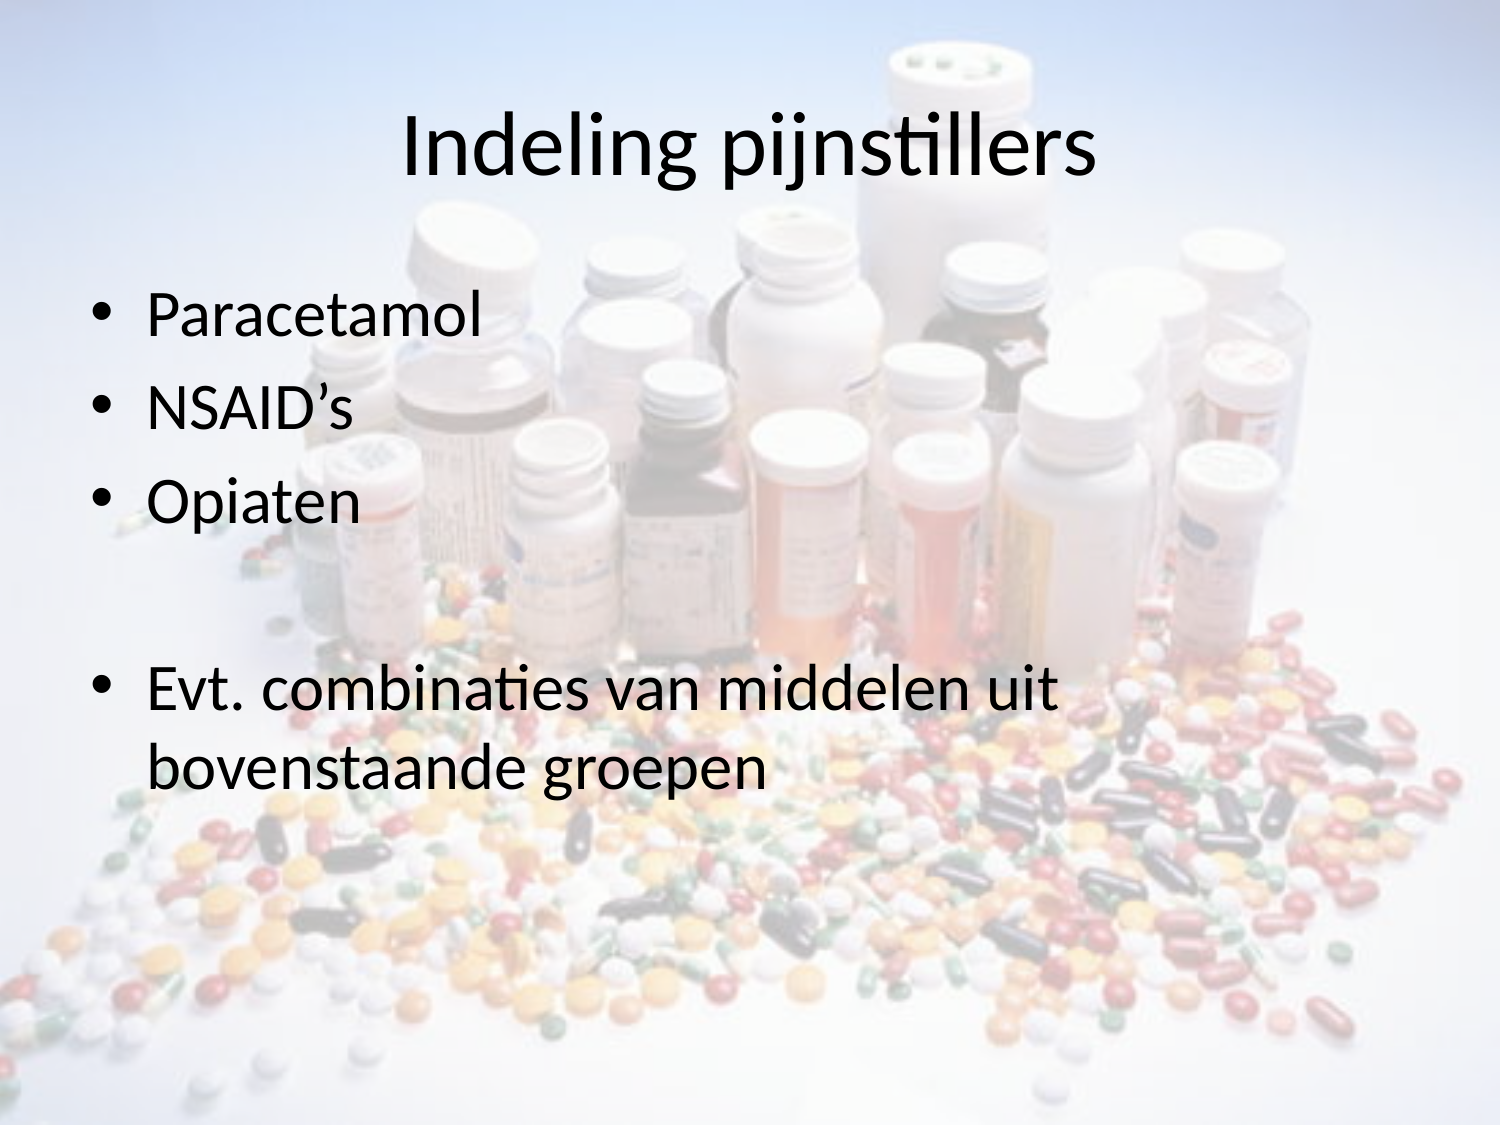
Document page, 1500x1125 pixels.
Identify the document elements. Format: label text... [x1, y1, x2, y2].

list Paracetamol NSAID’s Opiaten Evt. combinaties van middelen uit bovenstaande groepen [75, 262, 1425, 1005]
title Indeling pijnstillers [75, 45, 1425, 233]
